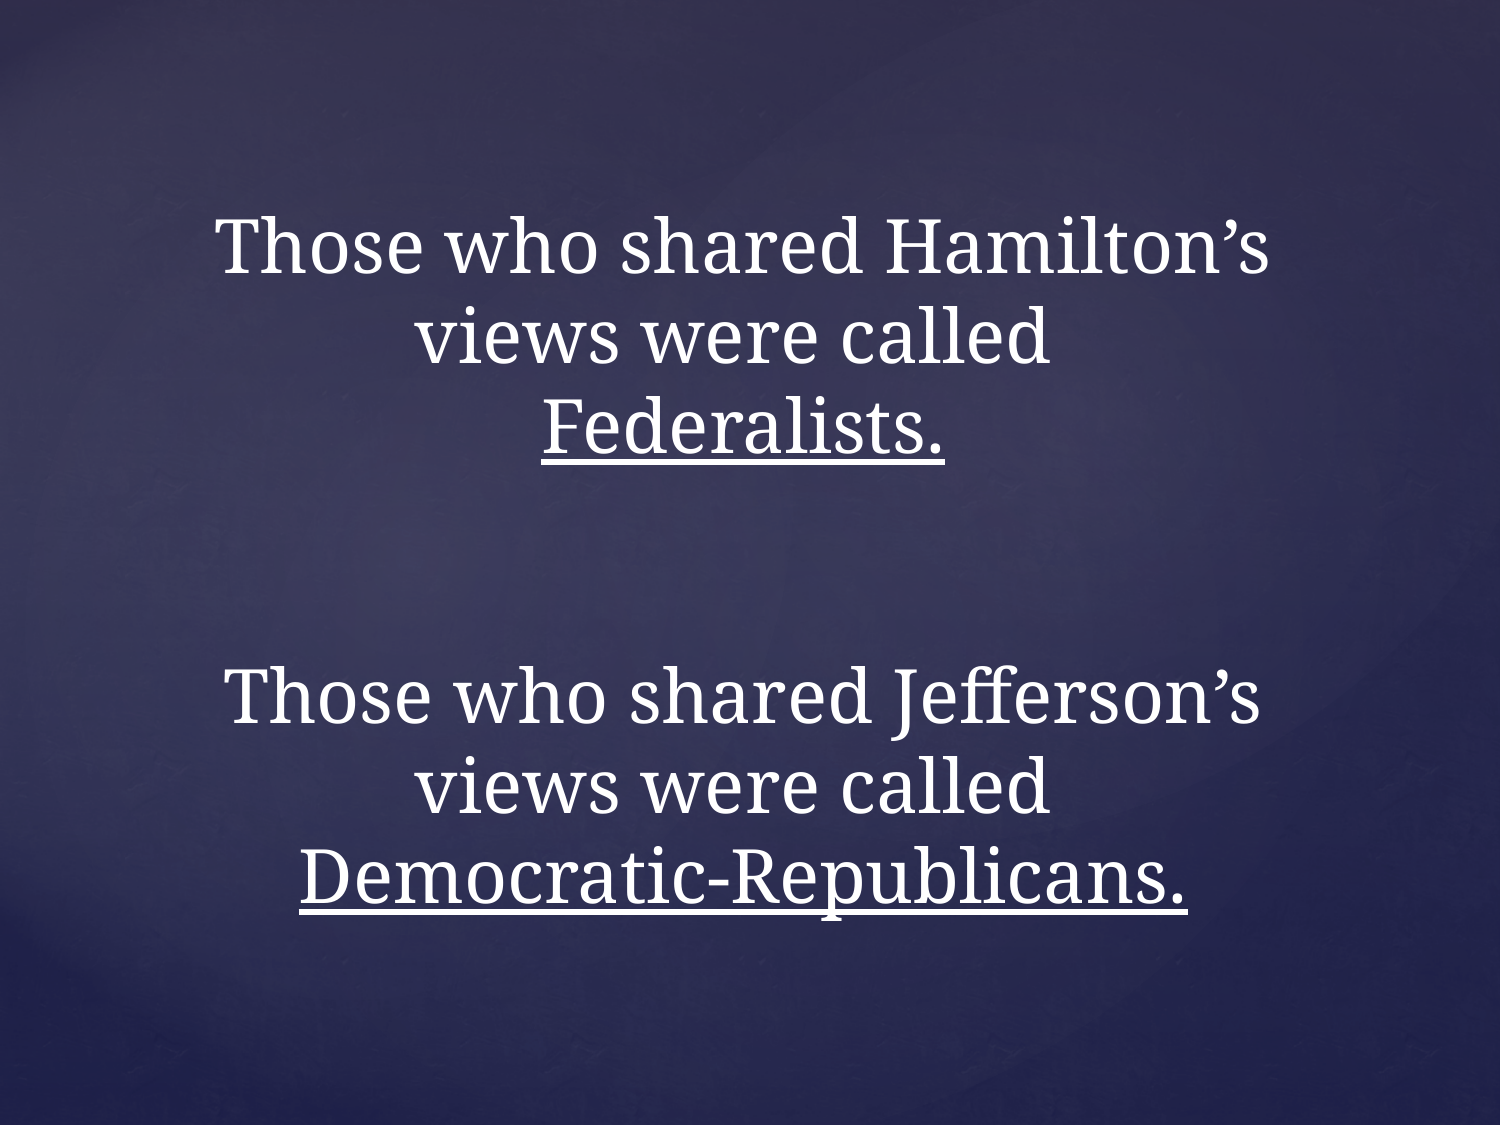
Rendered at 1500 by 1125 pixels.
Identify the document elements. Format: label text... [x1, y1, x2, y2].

text_box Those who shared Hamilton’s views were called Federalists. Those who shared Jefferson’s views were called Democratic-Republicans. [168, 191, 1319, 926]
